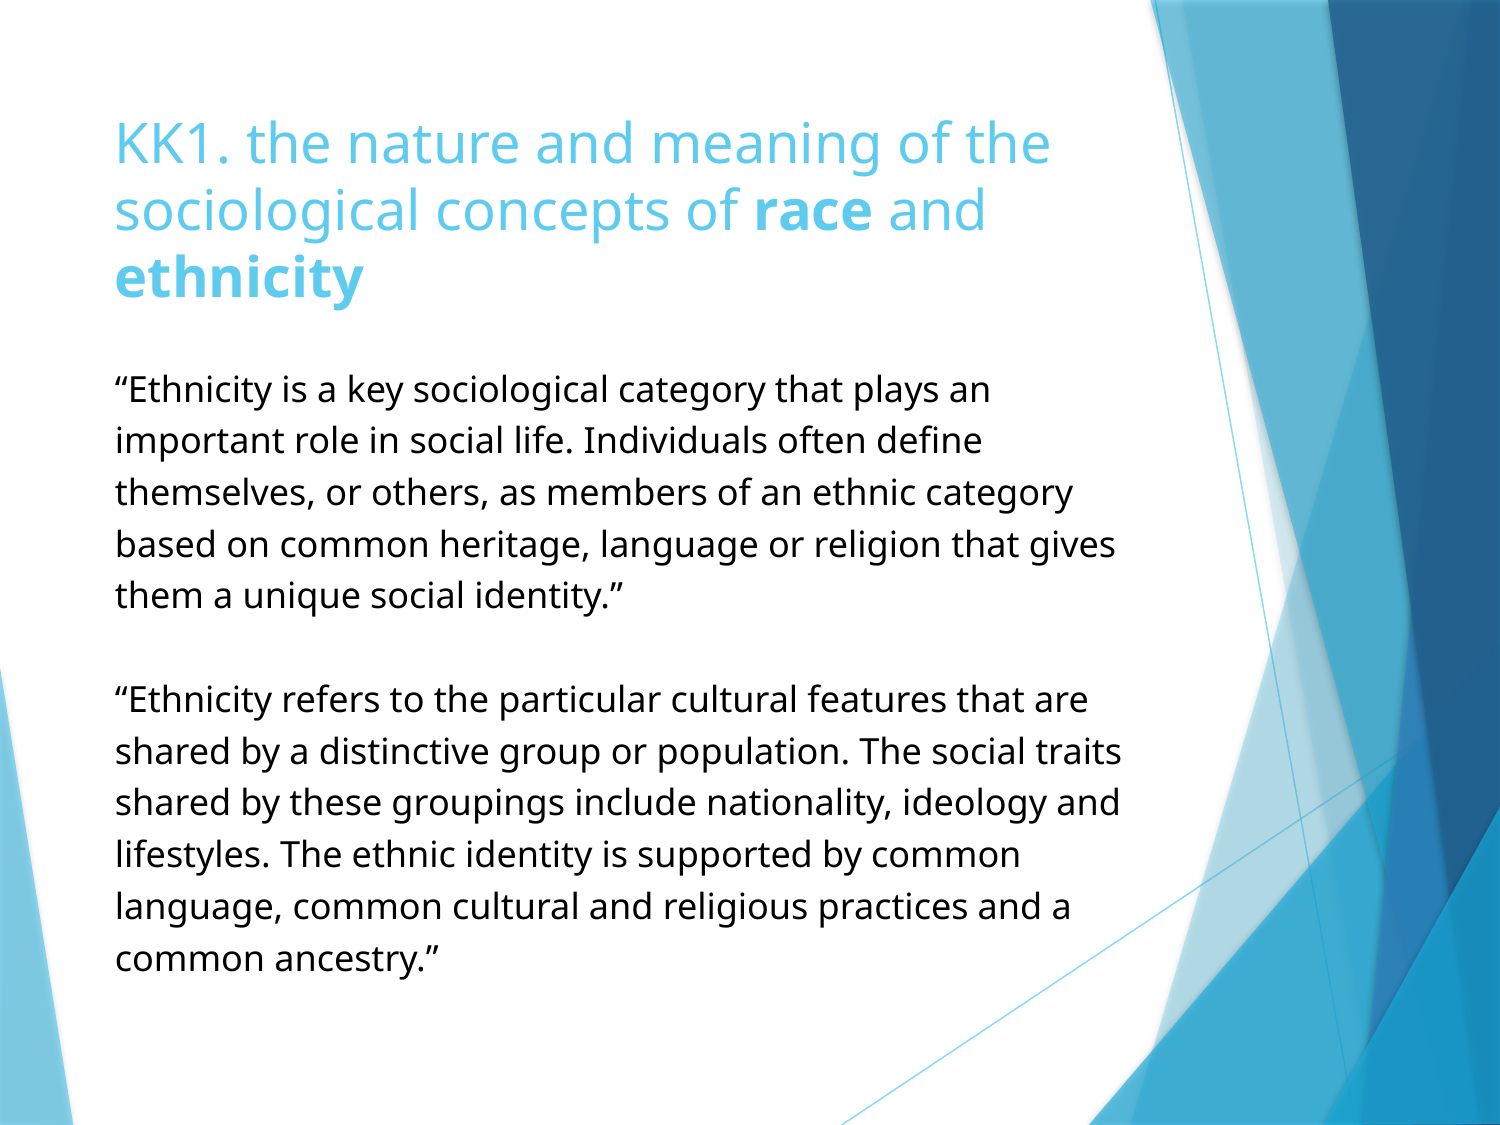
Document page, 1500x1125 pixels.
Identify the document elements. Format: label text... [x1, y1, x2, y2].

title KK1. the nature and meaning of the sociological concepts of race and ethnicity [99, 99, 1142, 317]
list “Ethnicity is a key sociological category that plays an important role in social life. Individuals often define themselves, or others, as members of an ethnic category based on common heritage, language or religion that gives them a unique social identity.” “Ethnicity refers to the particular cultural features that are shared by a distinctive group or population. The social traits shared by these groupings include nationality, ideology and lifestyles. The ethnic identity is supported by common language, common cultural and religious practices and a common ancestry.” [99, 349, 1142, 987]
